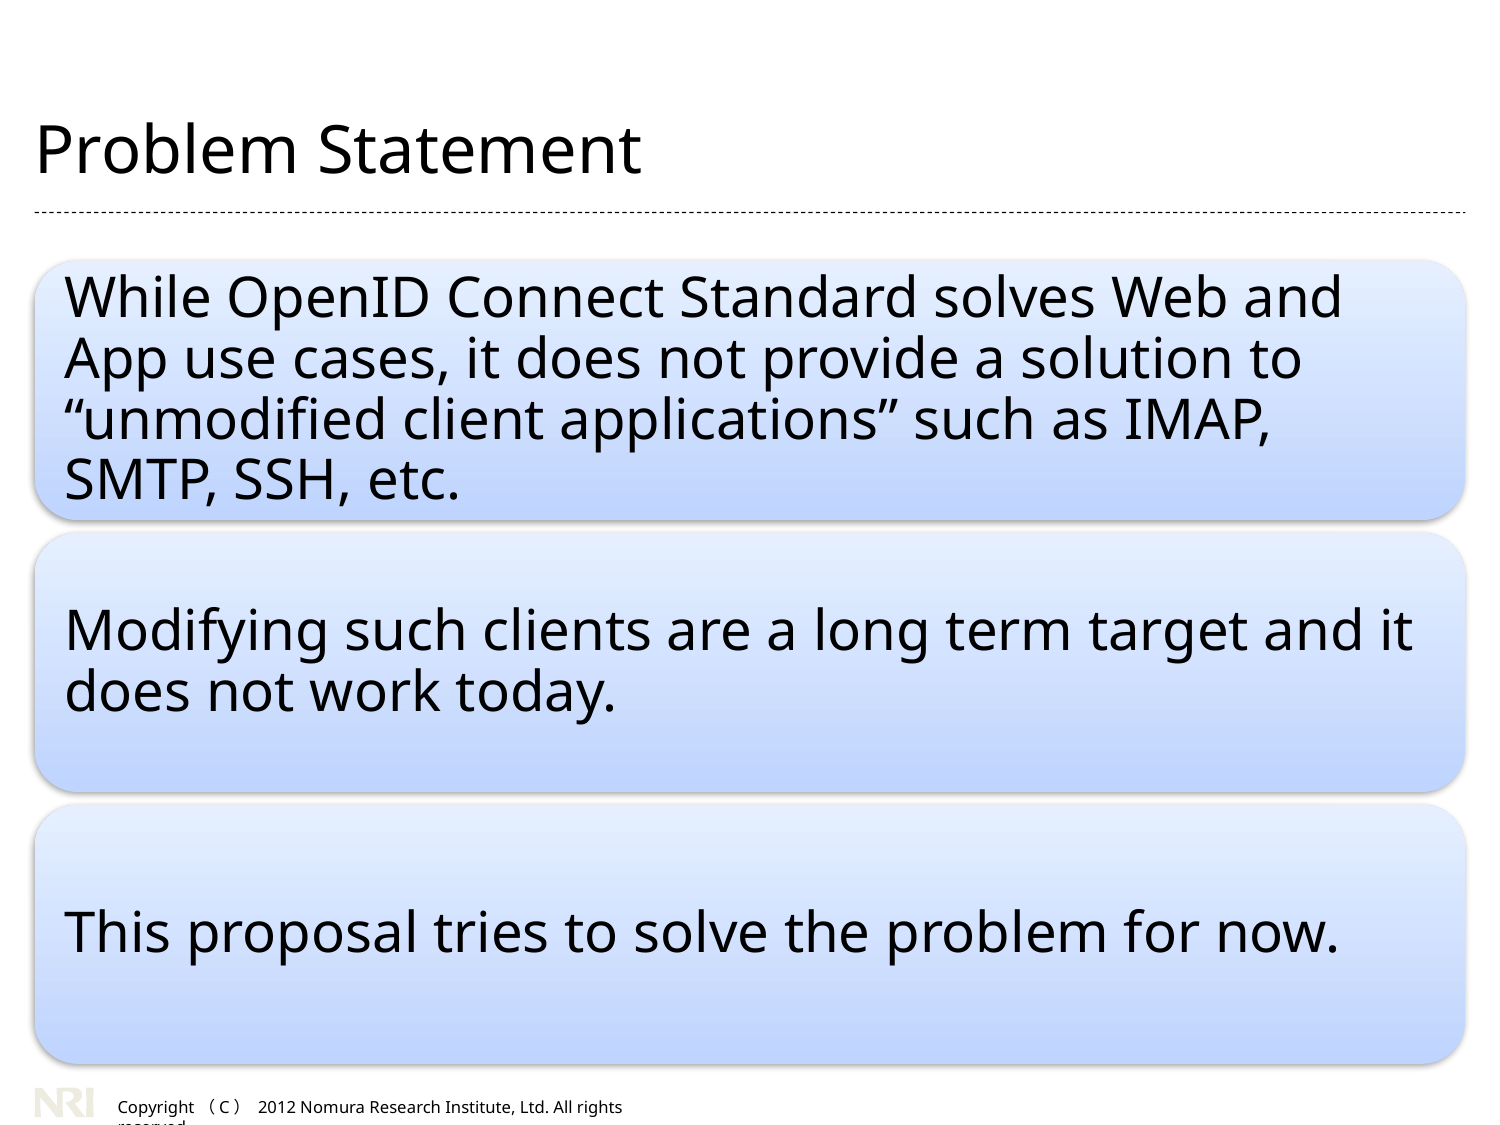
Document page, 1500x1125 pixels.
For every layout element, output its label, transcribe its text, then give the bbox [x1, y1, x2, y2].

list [34, 249, 1466, 1076]
title Problem Statement [34, 37, 1466, 195]
